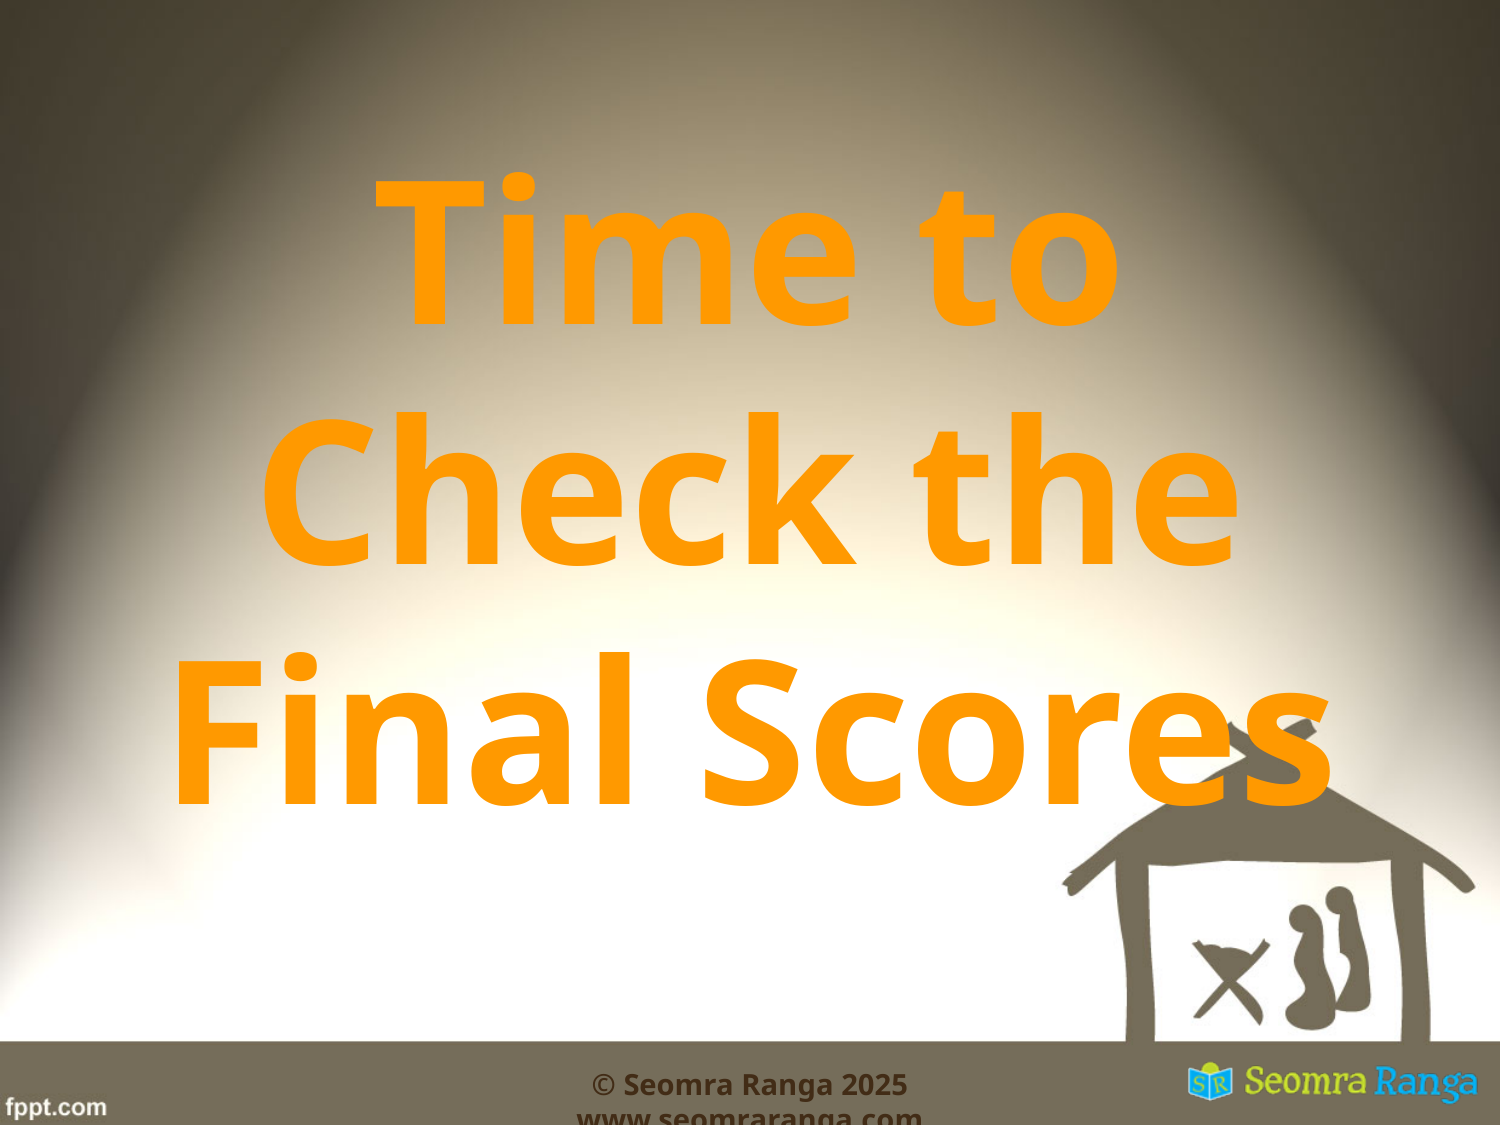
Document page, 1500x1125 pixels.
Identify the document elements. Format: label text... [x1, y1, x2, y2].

title Time to Check the Final Scores [75, 30, 1425, 939]
text_box © Seomra Ranga 2025 www.seomraranga.com [401, 1058, 1099, 1125]
picture [0, 0, 1500, 1125]
